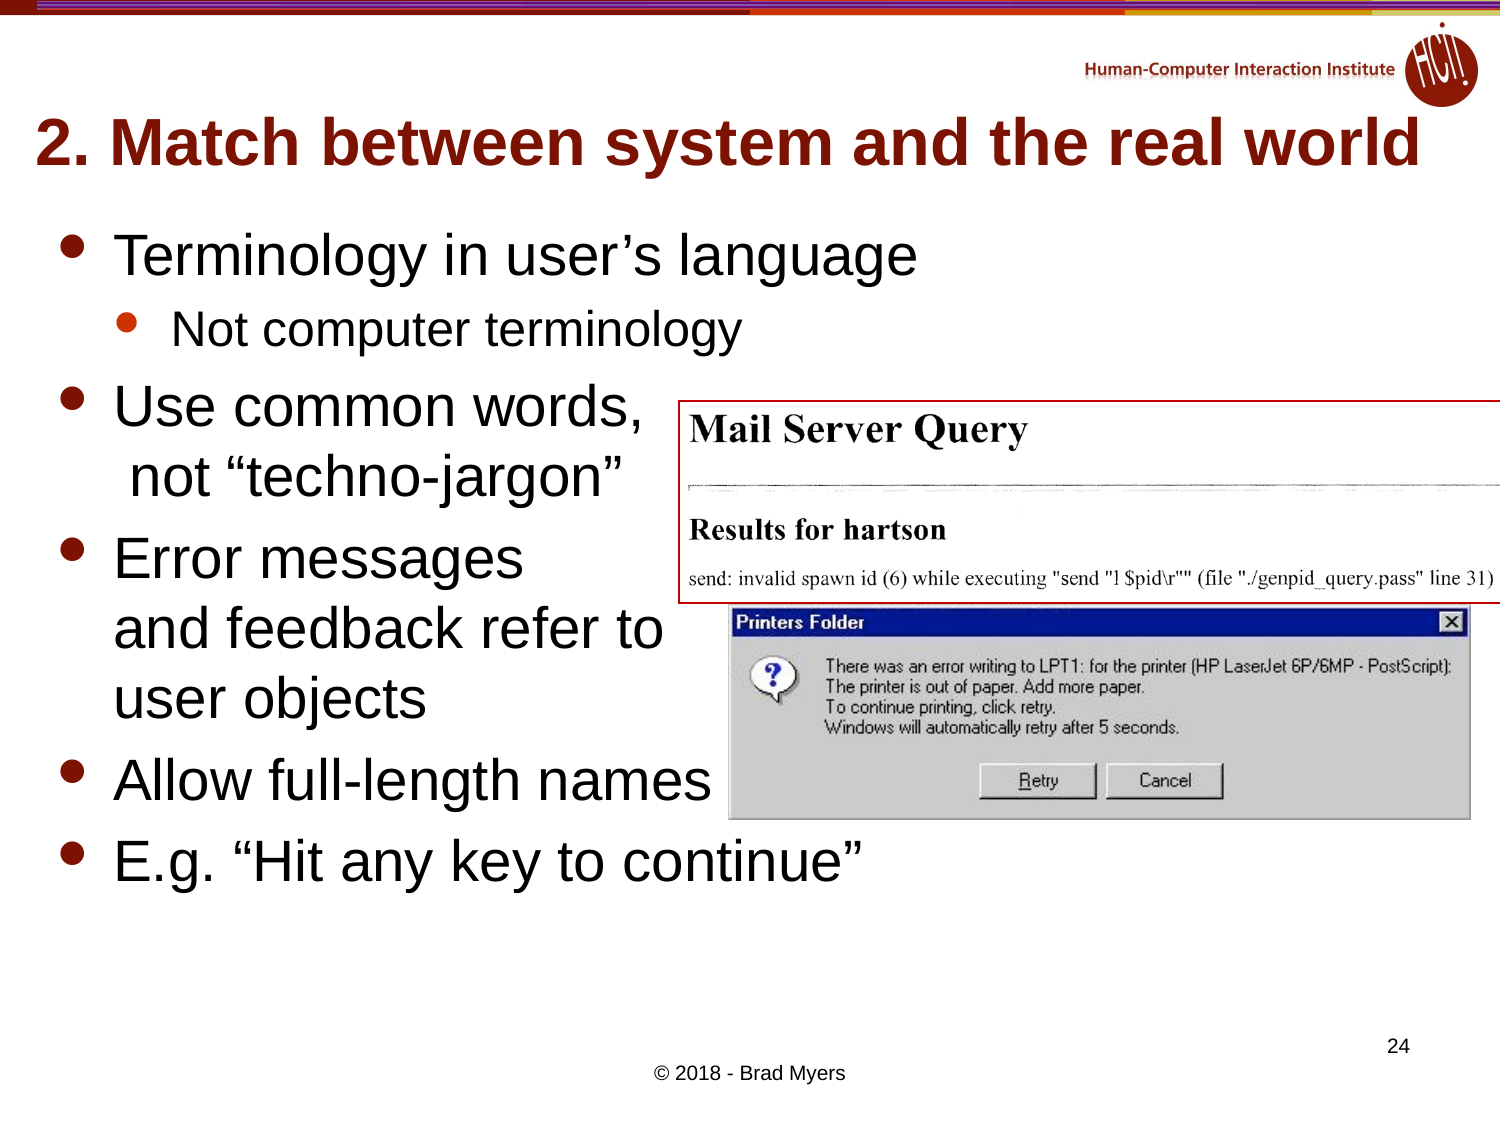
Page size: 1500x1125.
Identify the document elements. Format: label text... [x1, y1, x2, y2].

picture [37, 1, 1500, 10]
picture [727, 604, 1471, 821]
picture [1085, 22, 1478, 107]
title 2. Match between system and the real world [20, 87, 1468, 187]
picture [679, 401, 1500, 603]
footer © 2018 - Brad Myers [512, 1051, 988, 1125]
list Terminology in user’s language Not computer terminology Use common words, not “techno-jargon” Error messages and feedback refer to user objects Allow full-length names E.g. “Hit any key to continue” [41, 209, 1462, 1035]
slide_number 24 [1074, 1035, 1426, 1101]
